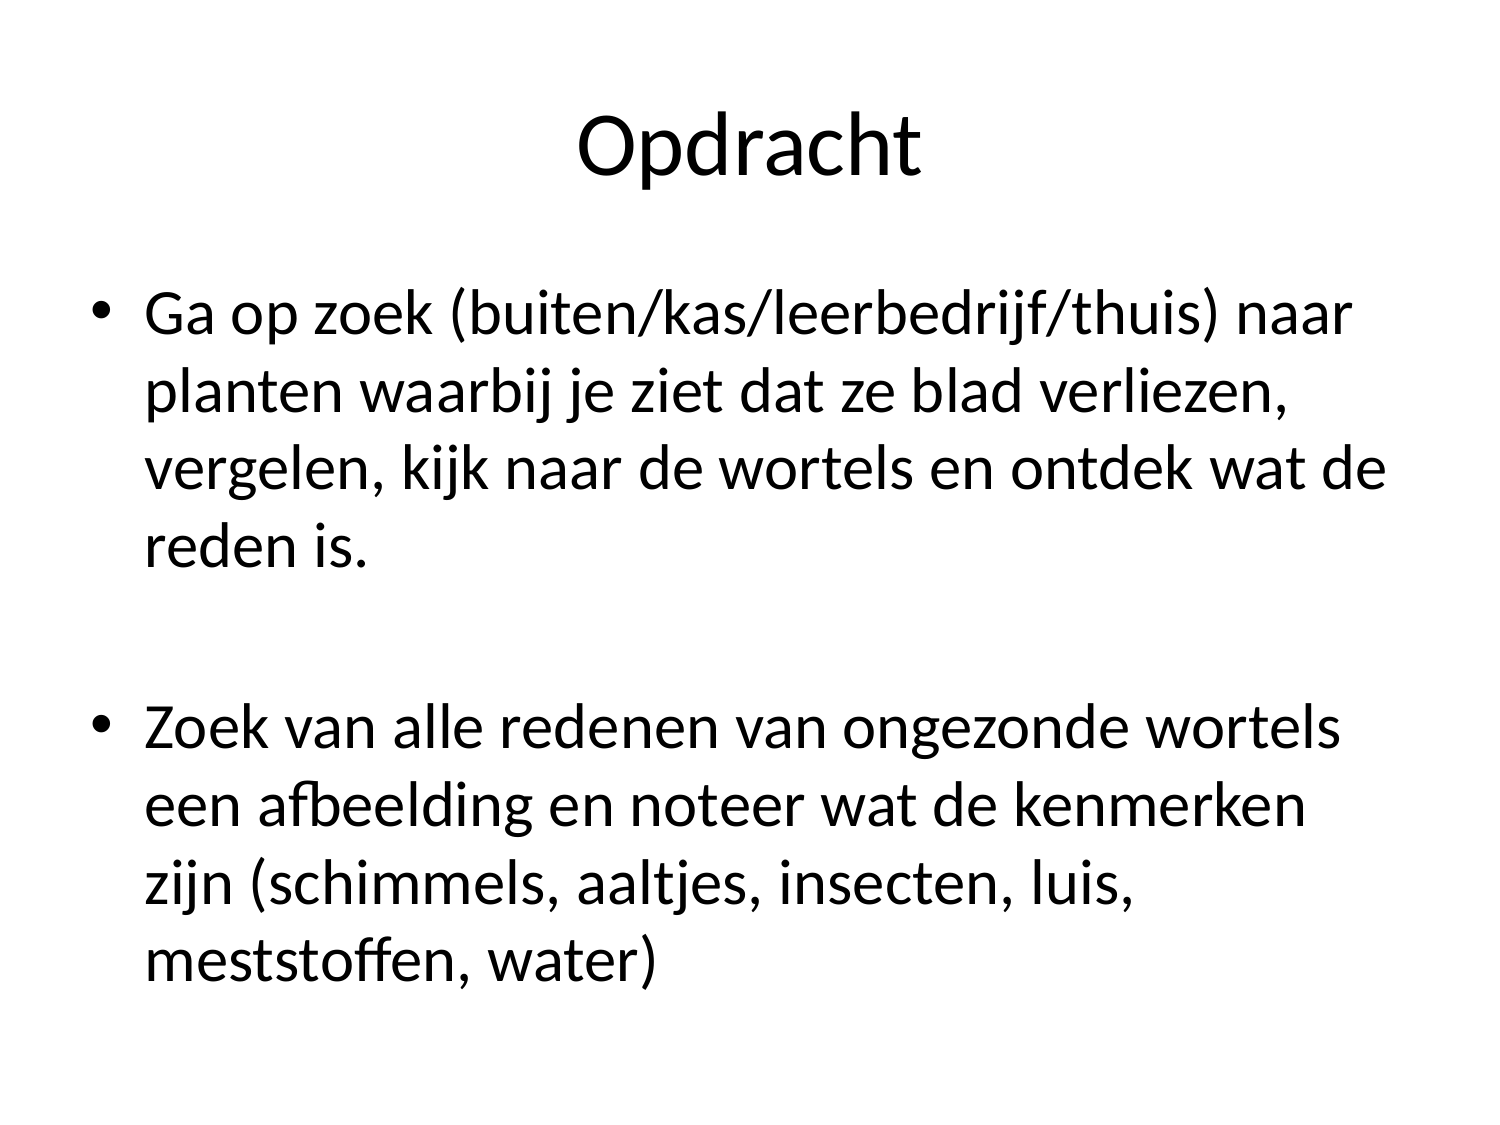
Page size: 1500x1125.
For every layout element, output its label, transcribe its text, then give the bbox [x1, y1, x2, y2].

list Ga op zoek (buiten/kas/leerbedrijf/thuis) naar planten waarbij je ziet dat ze blad verliezen, vergelen, kijk naar de wortels en ontdek wat de reden is. Zoek van alle redenen van ongezonde wortels een afbeelding en noteer wat de kenmerken zijn (schimmels, aaltjes, insecten, luis, meststoffen, water) [75, 262, 1425, 1005]
title Opdracht [75, 45, 1425, 233]
